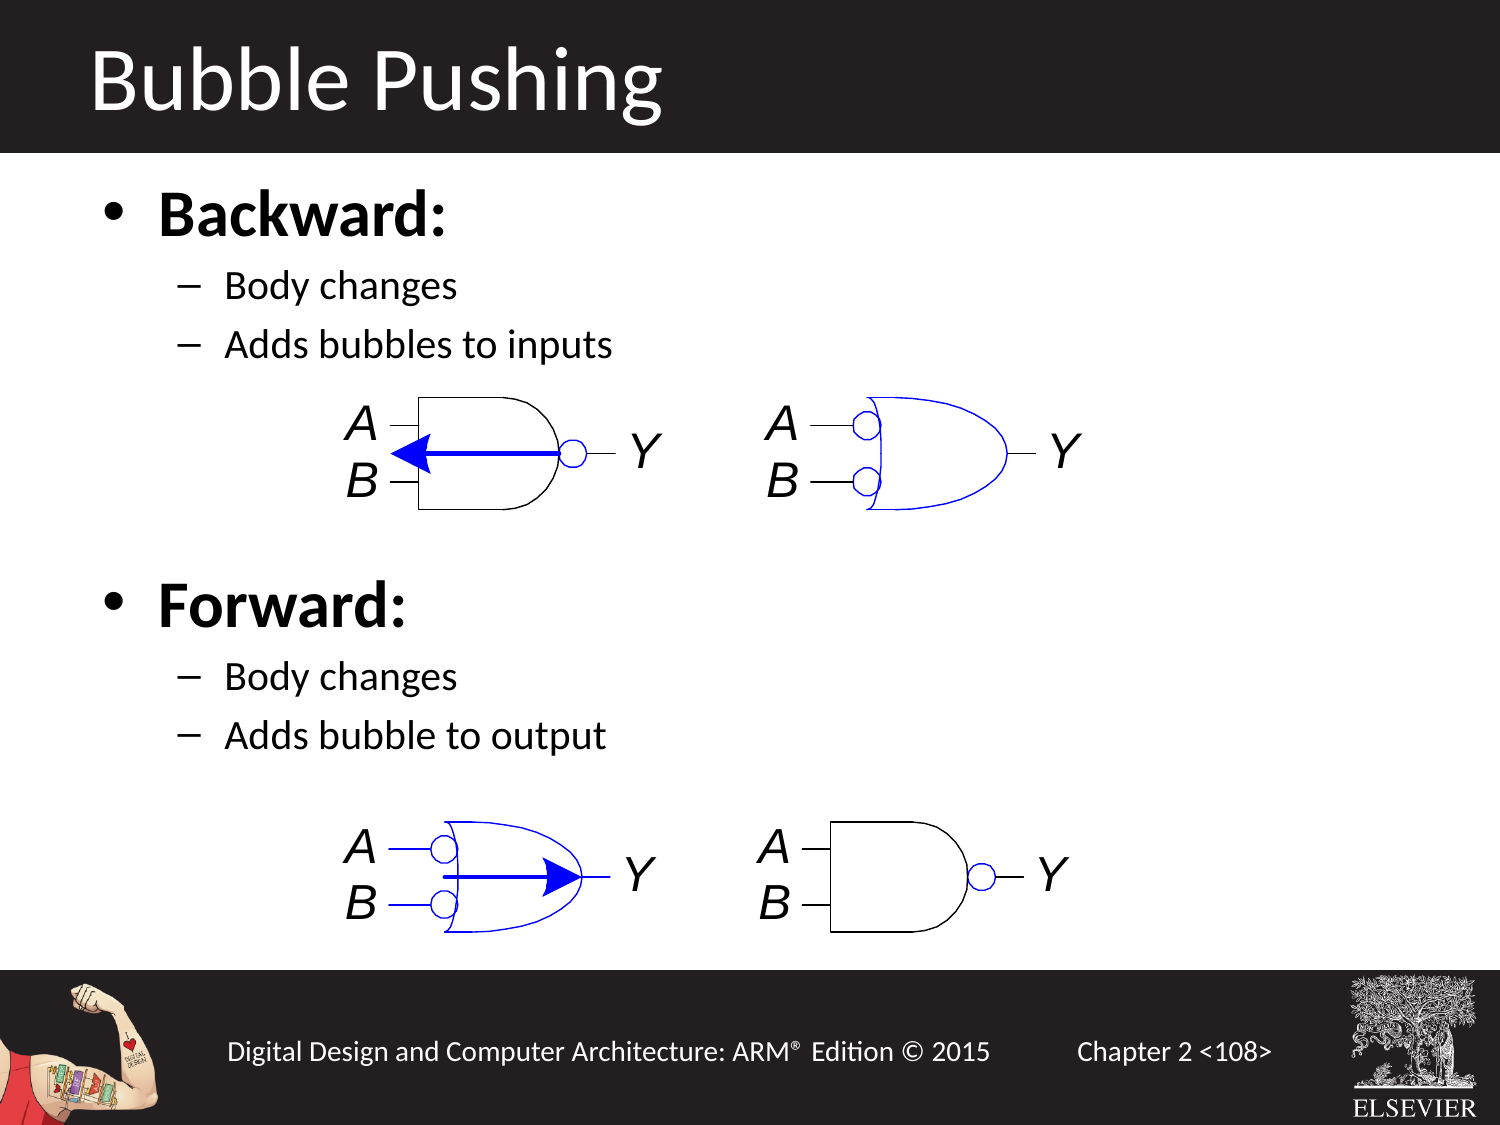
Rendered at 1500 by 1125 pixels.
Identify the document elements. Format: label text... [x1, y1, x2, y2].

text_box Bubble Pushing [75, 11, 1375, 136]
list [299, 787, 1114, 967]
picture [0, 979, 163, 1125]
picture [1350, 974, 1477, 1117]
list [299, 362, 1126, 545]
list Backward: Body changes Adds bubbles to inputs Forward: Body changes Adds bubble to output [87, 162, 1363, 975]
